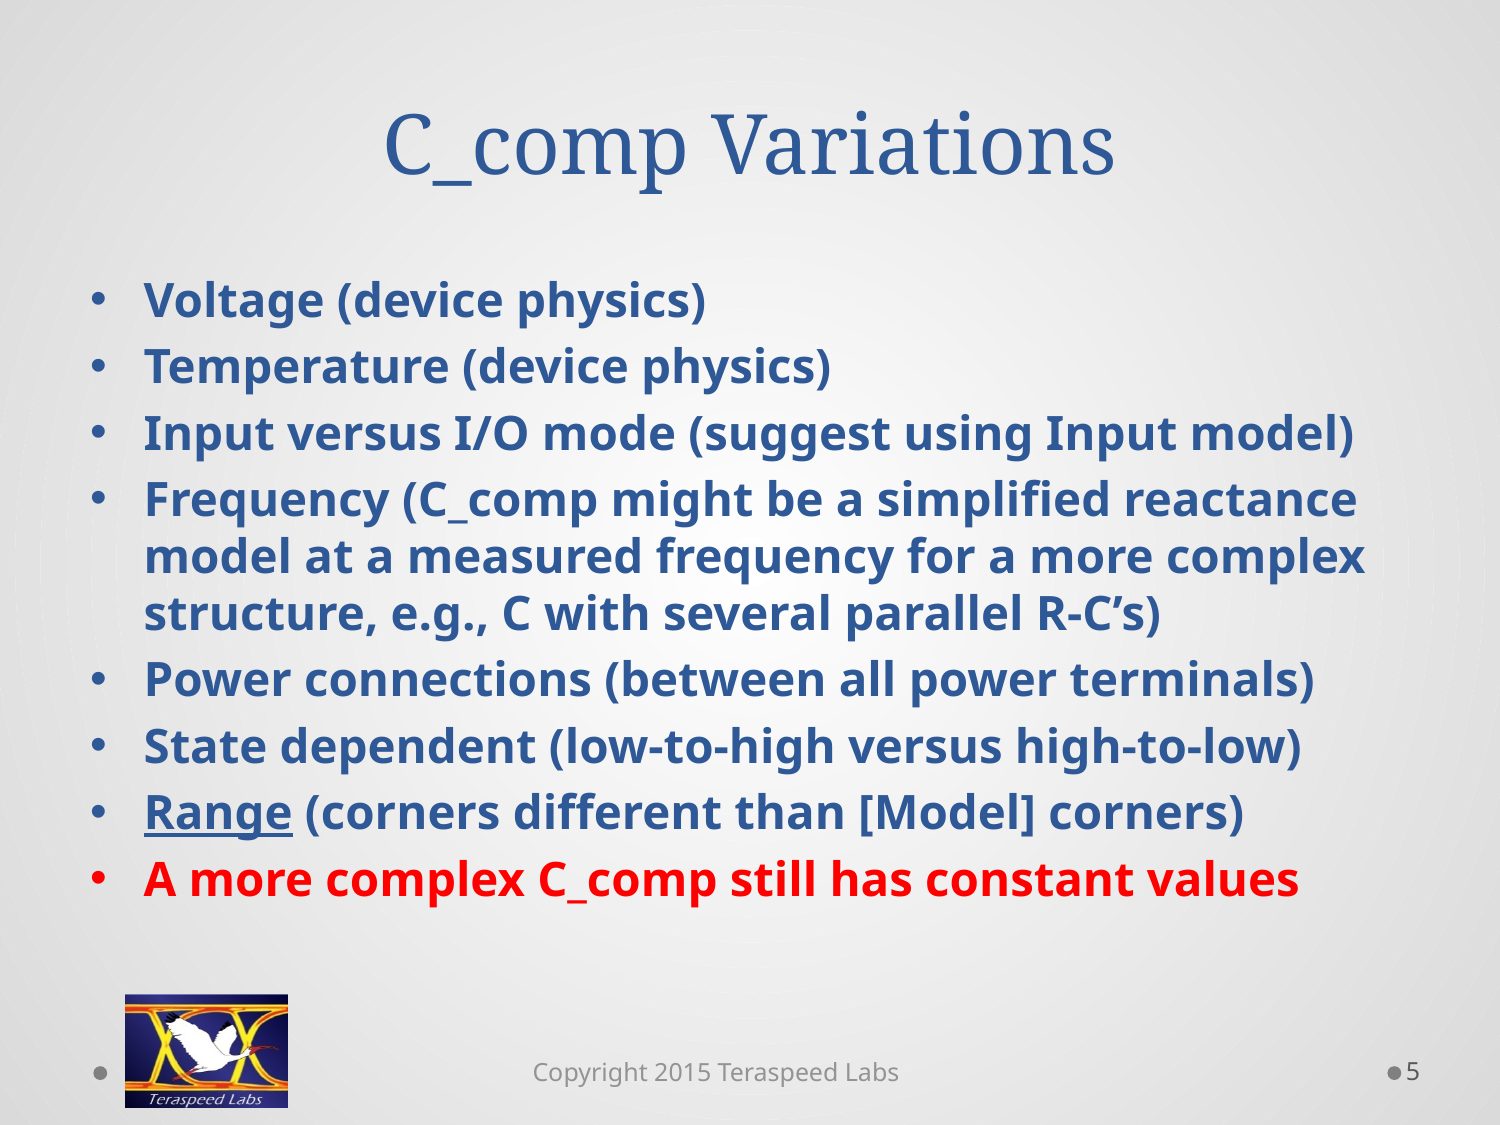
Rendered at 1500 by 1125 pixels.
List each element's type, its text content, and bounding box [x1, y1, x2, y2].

picture [125, 1005, 288, 1108]
footer Copyright 2015 Teraspeed Labs [525, 1043, 993, 1103]
slide_number 5 [1401, 1042, 1494, 1103]
title C_comp Variations [75, 0, 1425, 262]
list Voltage (device physics) Temperature (device physics) Input versus I/O mode (suggest using Input model) Frequency (C_comp might be a simplified reactance model at a measured frequency for a more complex structure, e.g., C with several parallel R-C’s) Power connections (between all power terminals) State dependent (low-to-high versus high-to-low) Range (corners different than [Model] corners) A more complex C_comp still has constant values [75, 262, 1425, 1005]
